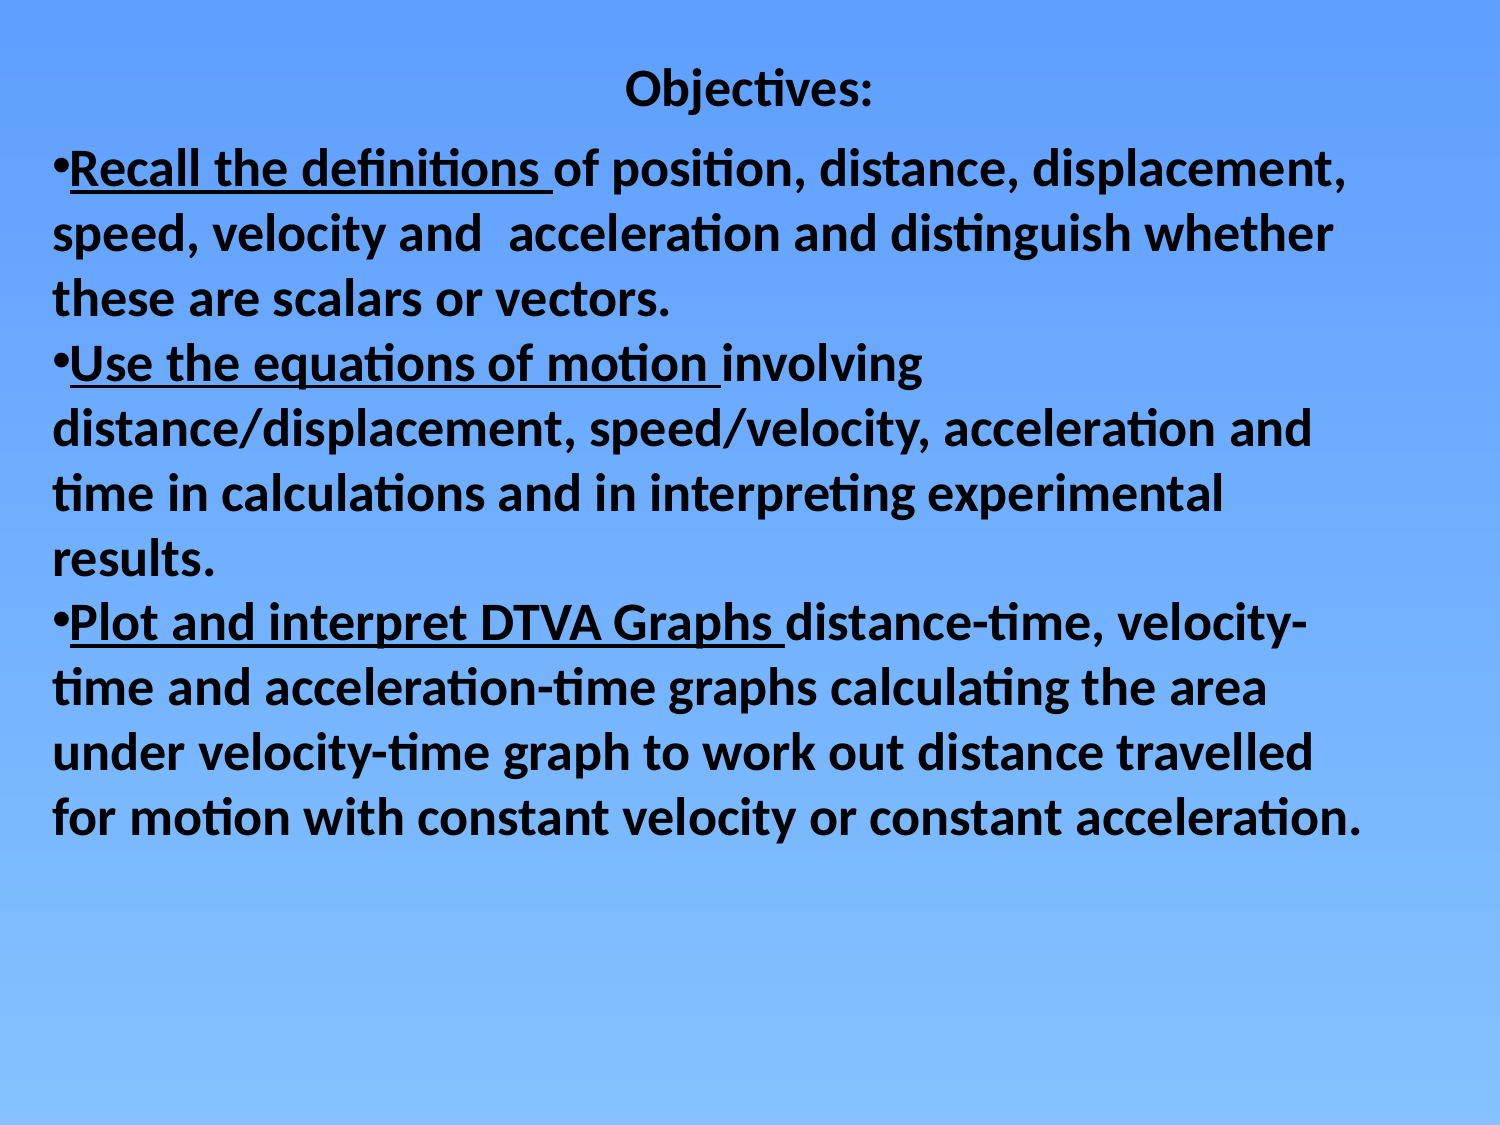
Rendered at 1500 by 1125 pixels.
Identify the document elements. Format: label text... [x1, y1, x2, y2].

title Objectives: [75, 45, 1425, 125]
list Recall the definitions of position, distance, displacement, speed, velocity and acceleration and distinguish whether these are scalars or vectors. Use the equations of motion involving distance/displacement, speed/velocity, acceleration and time in calculations and in interpreting experimental results. Plot and interpret DTVA Graphs distance-time, velocity-time and acceleration-time graphs calculating the area under velocity-time graph to work out distance travelled for motion with constant velocity or constant acceleration. [37, 125, 1388, 925]
